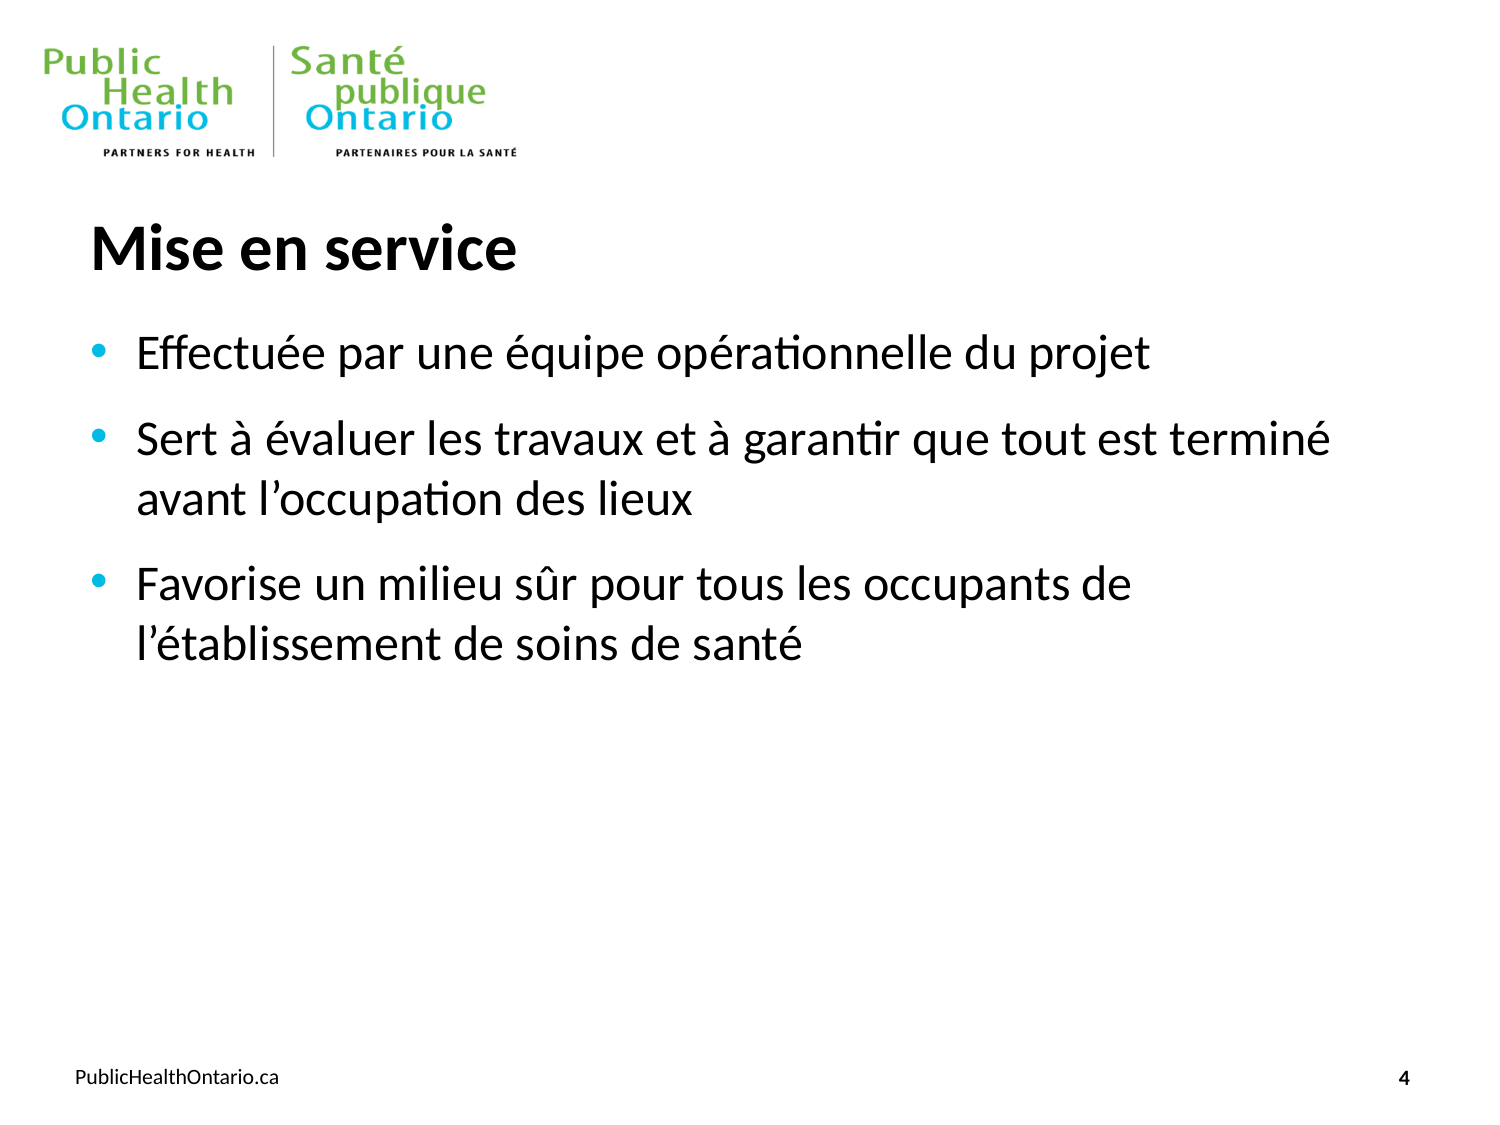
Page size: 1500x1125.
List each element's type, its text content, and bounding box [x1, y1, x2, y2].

title Mise en service [75, 187, 1425, 300]
slide_number 4 [1287, 1057, 1425, 1096]
picture [37, 37, 525, 165]
list Effectuée par une équipe opérationnelle du projet Sert à évaluer les travaux et à garantir que tout est terminé avant l’occupation des lieux Favorise un milieu sûr pour tous les occupants de l’établissement de soins de santé [75, 312, 1425, 1038]
